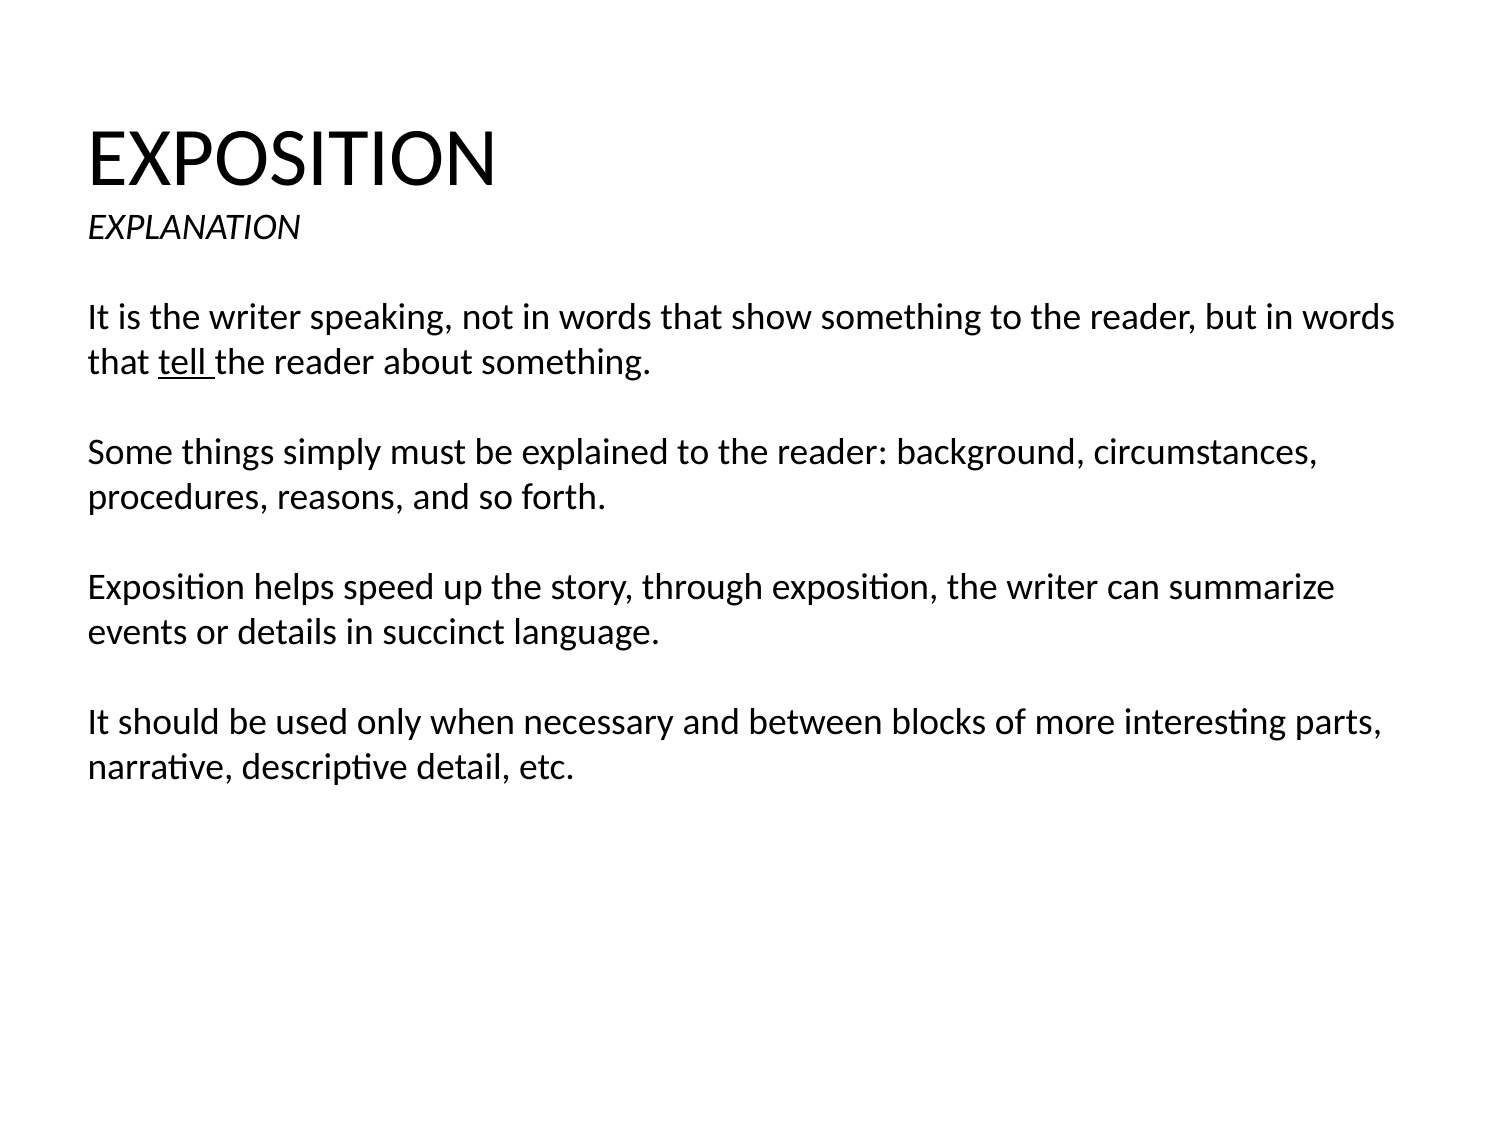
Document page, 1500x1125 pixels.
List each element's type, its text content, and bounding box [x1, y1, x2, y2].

text_box EXPOSITION EXPLANATION It is the writer speaking, not in words that show something to the reader, but in words that tell the reader about something. Some things simply must be explained to the reader: background, circumstances, procedures, reasons, and so forth. Exposition helps speed up the story, through exposition, the writer can summarize events or details in succinct language. It should be used only when necessary and between blocks of more interesting parts, narrative, descriptive detail, etc. [72, 94, 1459, 840]
